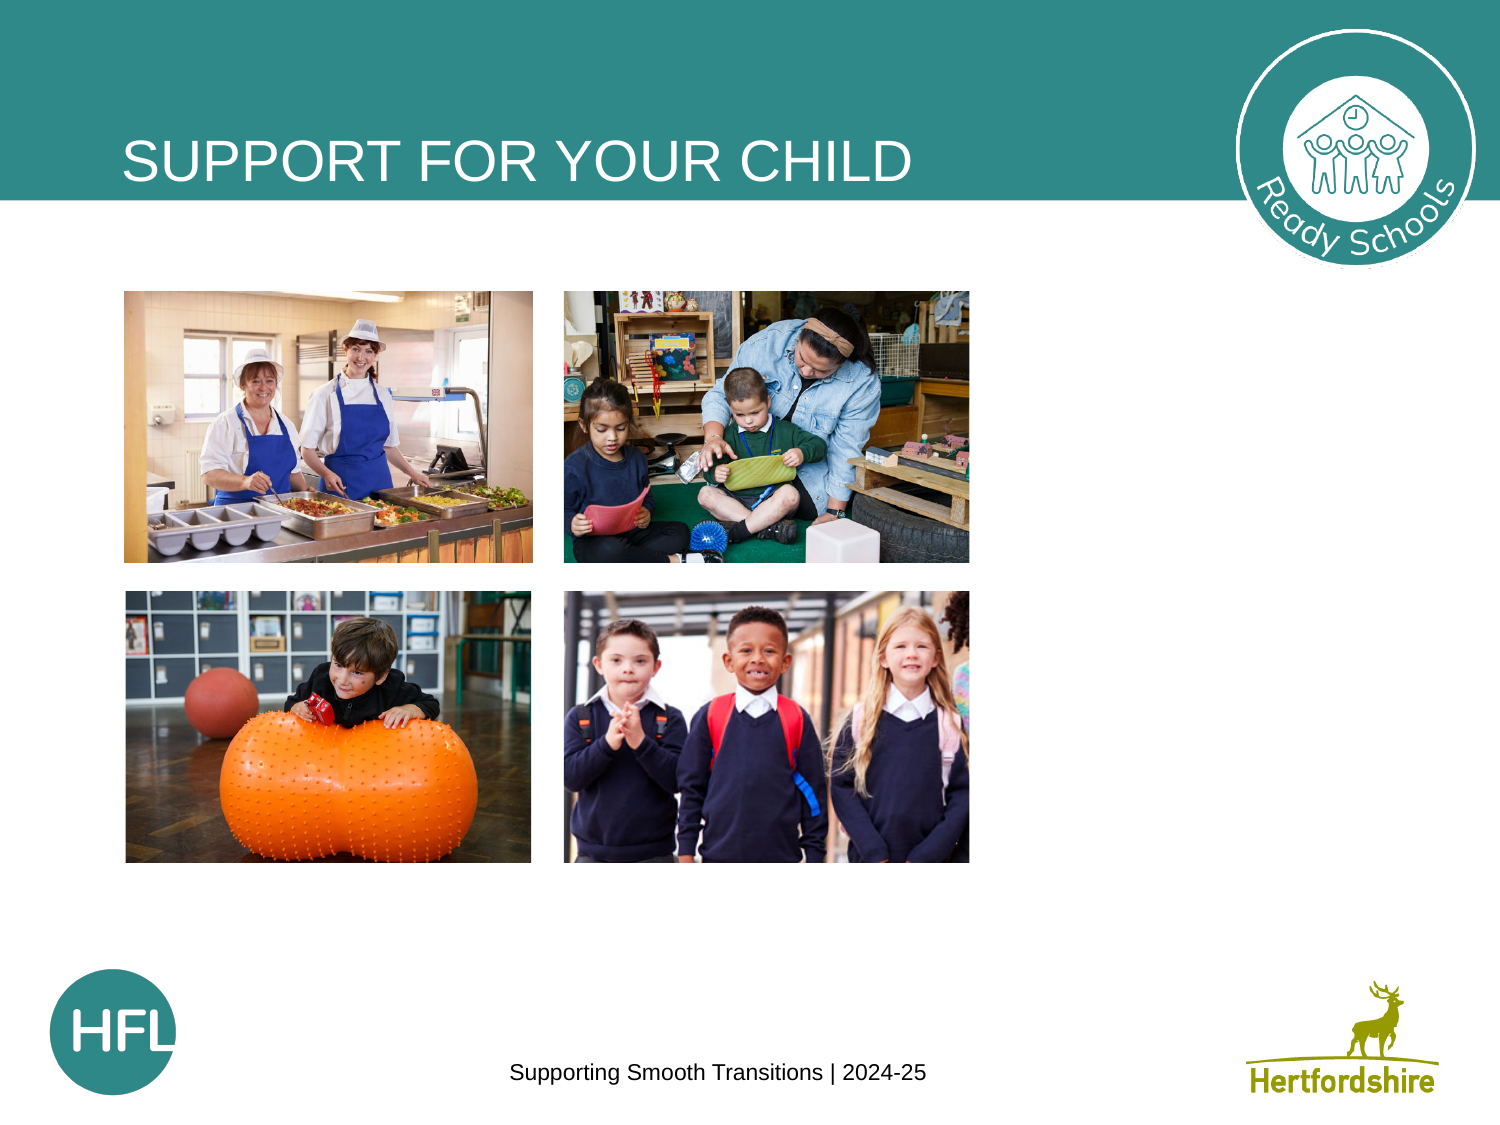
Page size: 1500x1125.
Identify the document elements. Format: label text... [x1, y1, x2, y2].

picture [1197, 952, 1487, 1125]
picture [563, 591, 970, 863]
picture [1233, 26, 1478, 271]
picture [563, 291, 970, 563]
title Support for your child [106, 12, 1234, 201]
picture [125, 591, 532, 863]
picture [40, 963, 184, 1103]
picture [124, 291, 533, 563]
